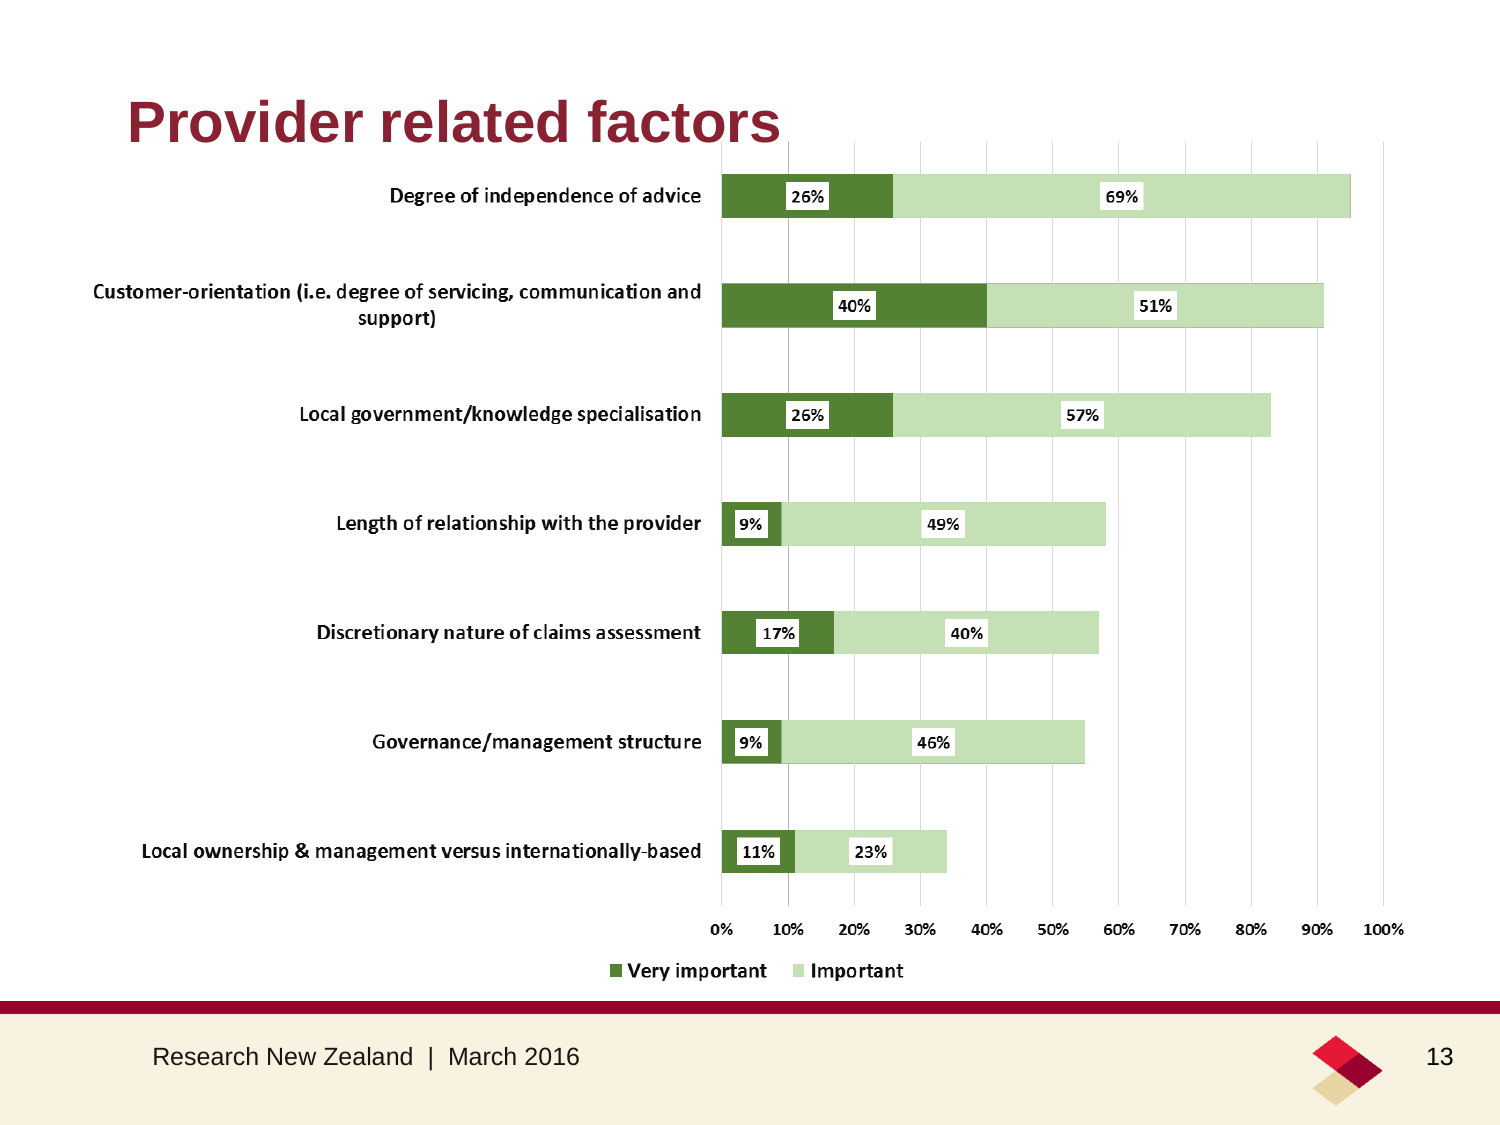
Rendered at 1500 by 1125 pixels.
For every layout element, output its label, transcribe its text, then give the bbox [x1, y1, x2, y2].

title Provider related factors [112, 50, 1388, 121]
picture [0, 121, 1500, 1125]
